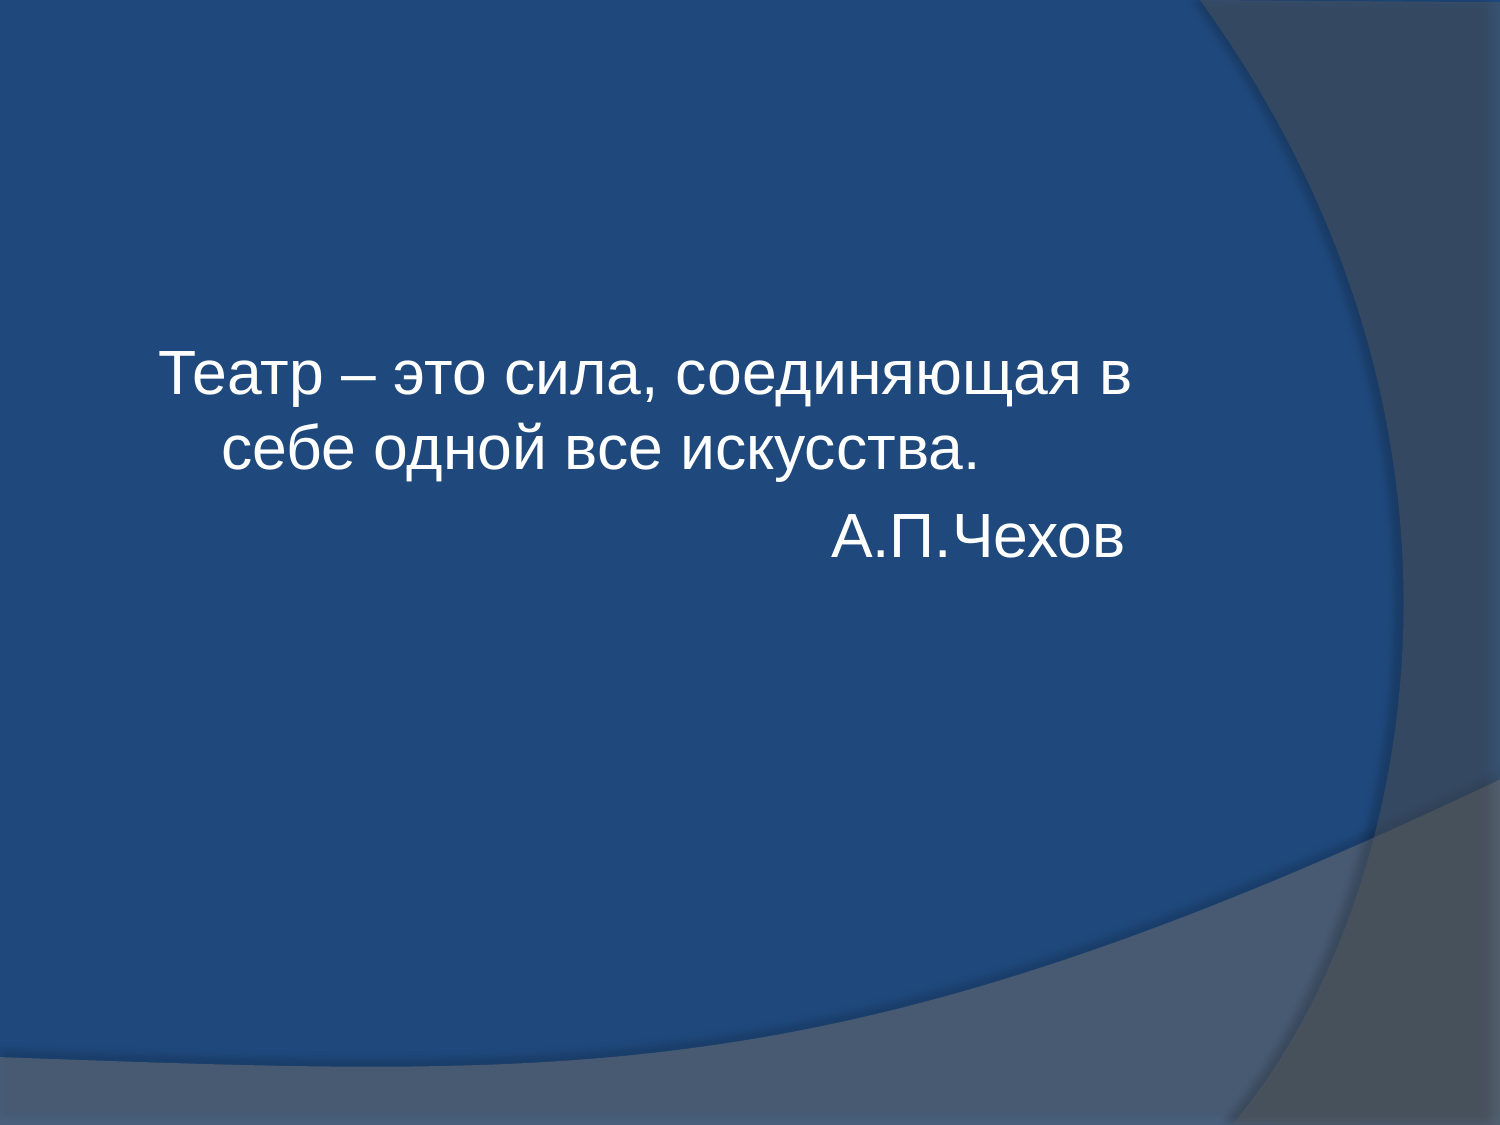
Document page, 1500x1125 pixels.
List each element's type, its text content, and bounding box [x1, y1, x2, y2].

list Театр – это сила, соединяющая в себе одной все искусства. А.П.Чехов [137, 324, 1188, 613]
